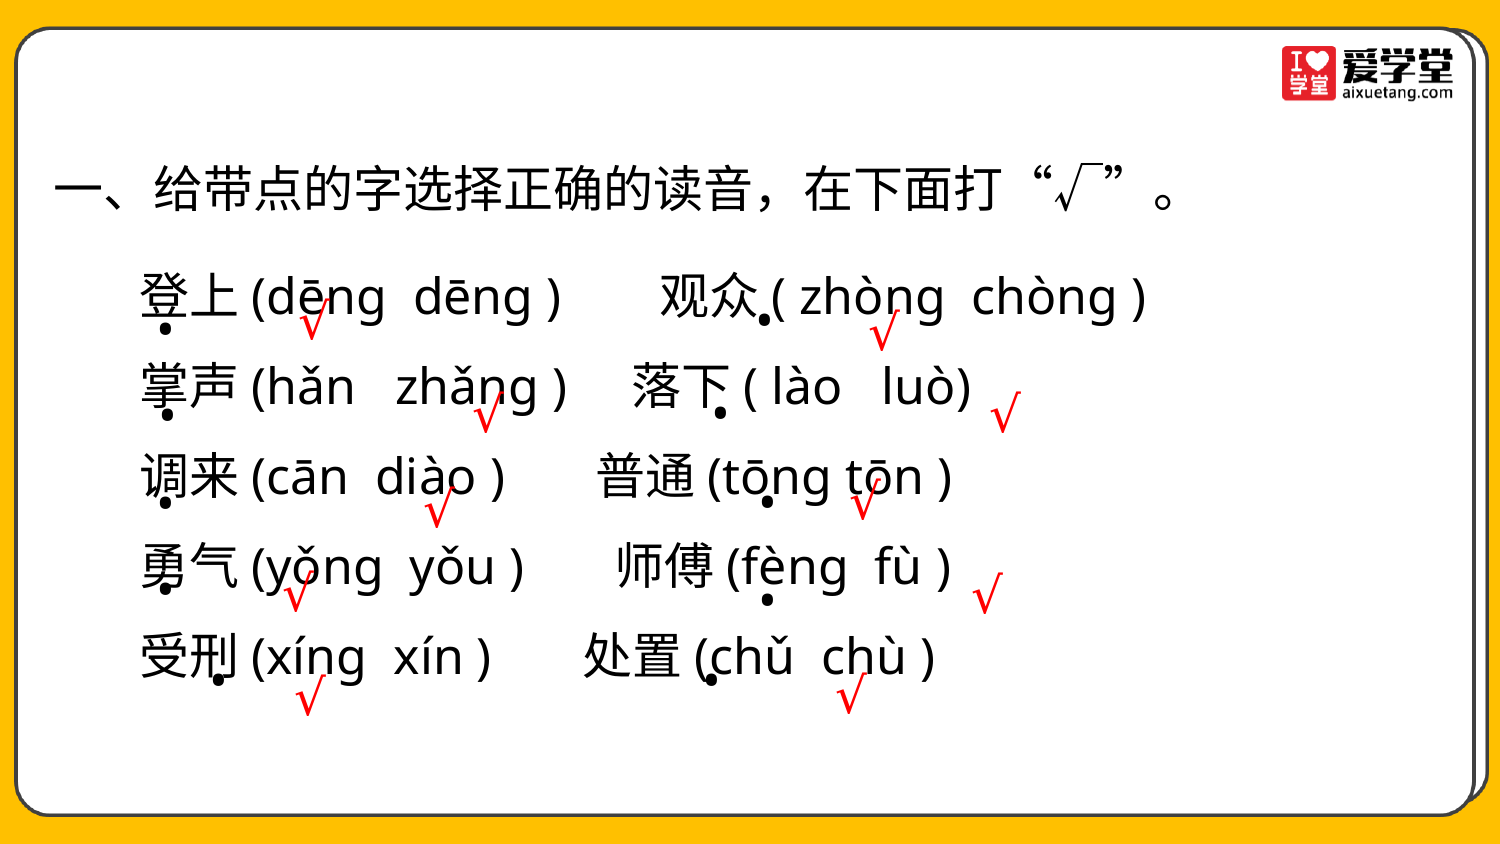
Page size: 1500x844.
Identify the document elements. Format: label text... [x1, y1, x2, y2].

text_box 一、给带点的字选择正确的读音，在下面打“√”。 [38, 120, 1278, 225]
text_box √ [975, 375, 1037, 451]
text_box 登上(dēng dēng ) 观众( zhòng chòng ) 掌声(hǎn zhǎng ) 落下( lào luò) 调来(cān diào ) 普通(tōng tōn ) 勇气(yǒng yǒu ) 师傅(fèng fù ) 受刑(xíng xín ) 处置(chǔ chù ) [124, 227, 1318, 692]
text_box √ [283, 281, 345, 357]
picture [0, 0, 1500, 844]
text_box • [696, 374, 745, 450]
text_box √ [267, 554, 329, 629]
text_box √ [834, 461, 896, 537]
text_box √ [408, 470, 471, 545]
text_box • [143, 375, 193, 451]
text_box • [743, 463, 793, 538]
text_box • [687, 641, 737, 717]
text_box • [141, 464, 191, 540]
text_box • [141, 549, 191, 625]
text_box • [743, 561, 793, 637]
text_box √ [840, 292, 916, 368]
text_box • [142, 290, 191, 366]
text_box • [194, 641, 244, 717]
text_box √ [957, 555, 1019, 631]
text_box √ [821, 656, 883, 732]
text_box √ [457, 375, 519, 450]
text_box √ [279, 657, 342, 733]
text_box • [740, 280, 789, 356]
